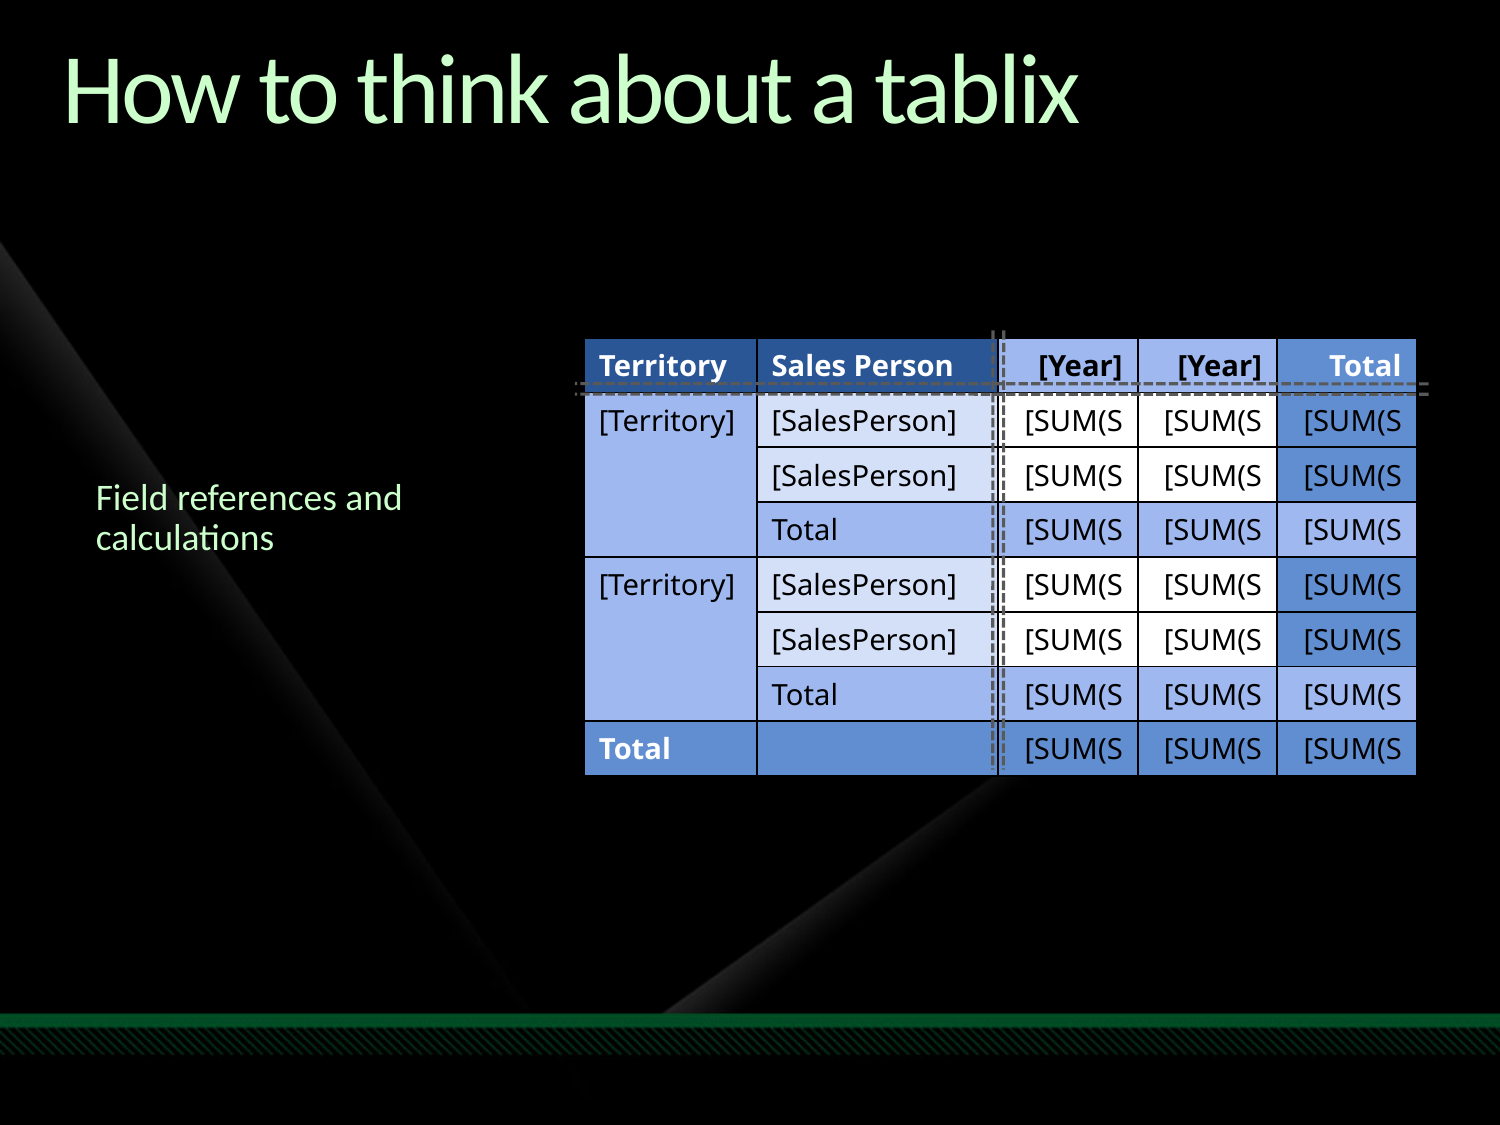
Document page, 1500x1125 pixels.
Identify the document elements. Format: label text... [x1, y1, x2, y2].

picture [0, 0, 1500, 1125]
title How to think about a tablix [62, 37, 1438, 147]
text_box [574, 330, 1429, 770]
text_box Field references and calculations [81, 470, 529, 566]
